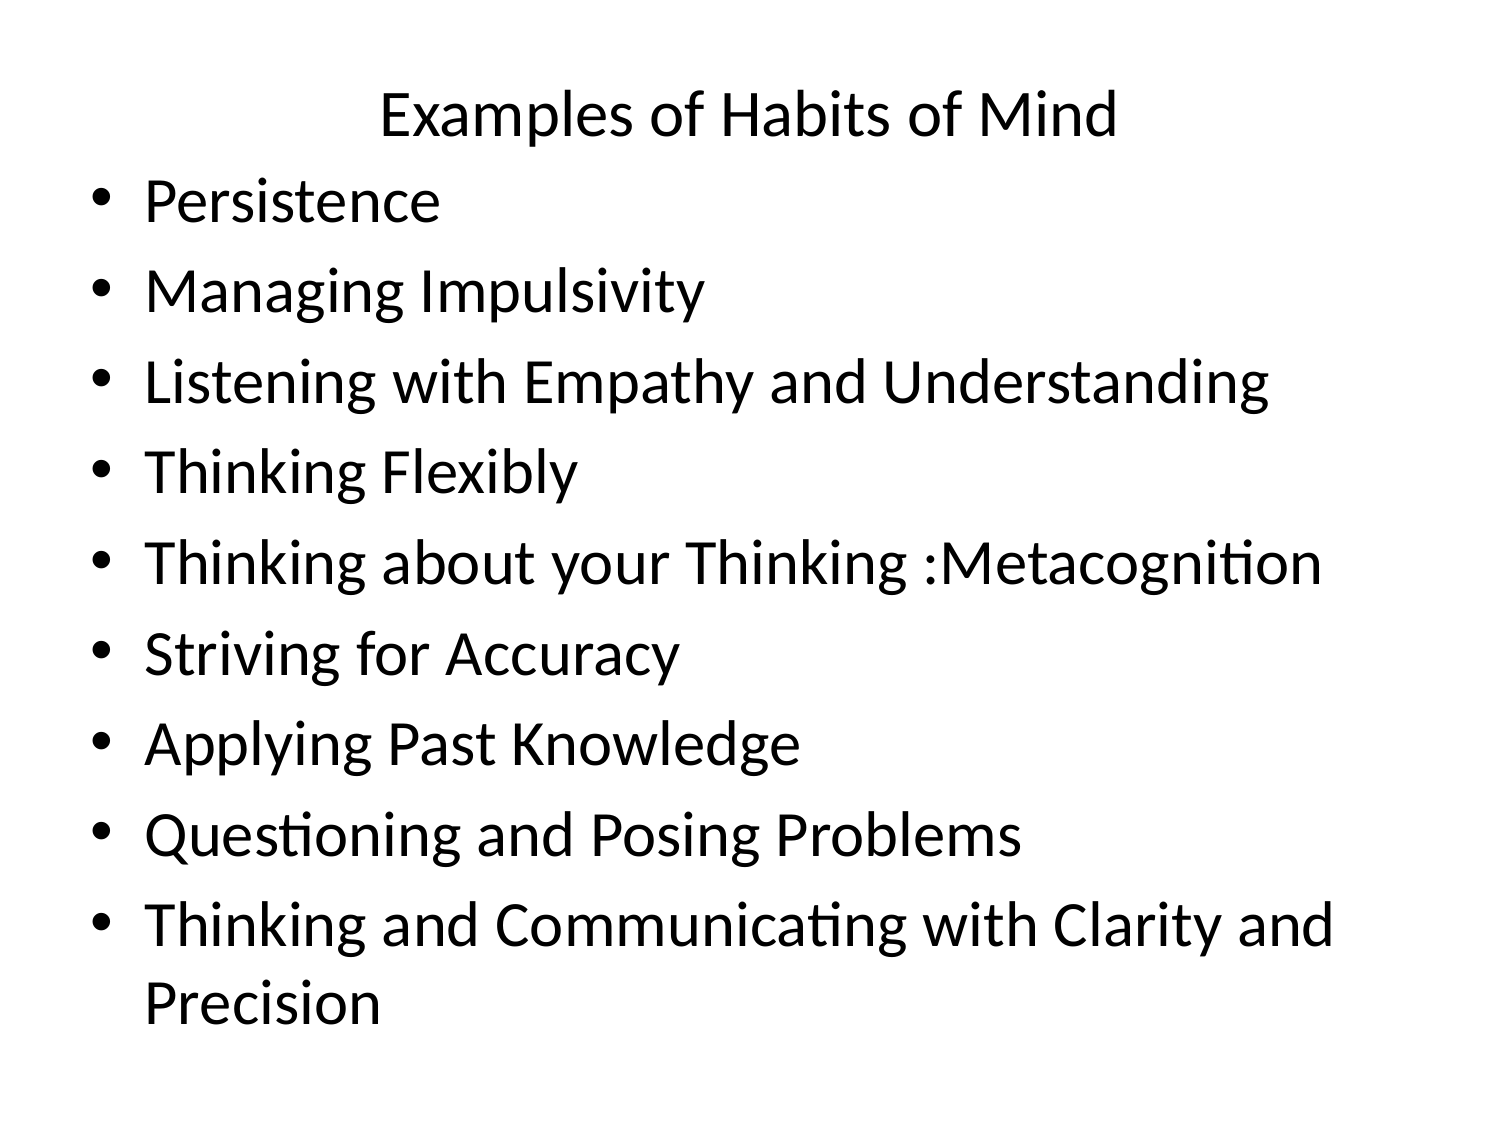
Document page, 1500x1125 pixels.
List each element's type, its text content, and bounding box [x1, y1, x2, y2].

title Examples of Habits of Mind [75, 45, 1425, 149]
list Persistence Managing Impulsivity Listening with Empathy and Understanding Thinking Flexibly Thinking about your Thinking :Metacognition Striving for Accuracy Applying Past Knowledge Questioning and Posing Problems Thinking and Communicating with Clarity and Precision [75, 149, 1425, 1050]
